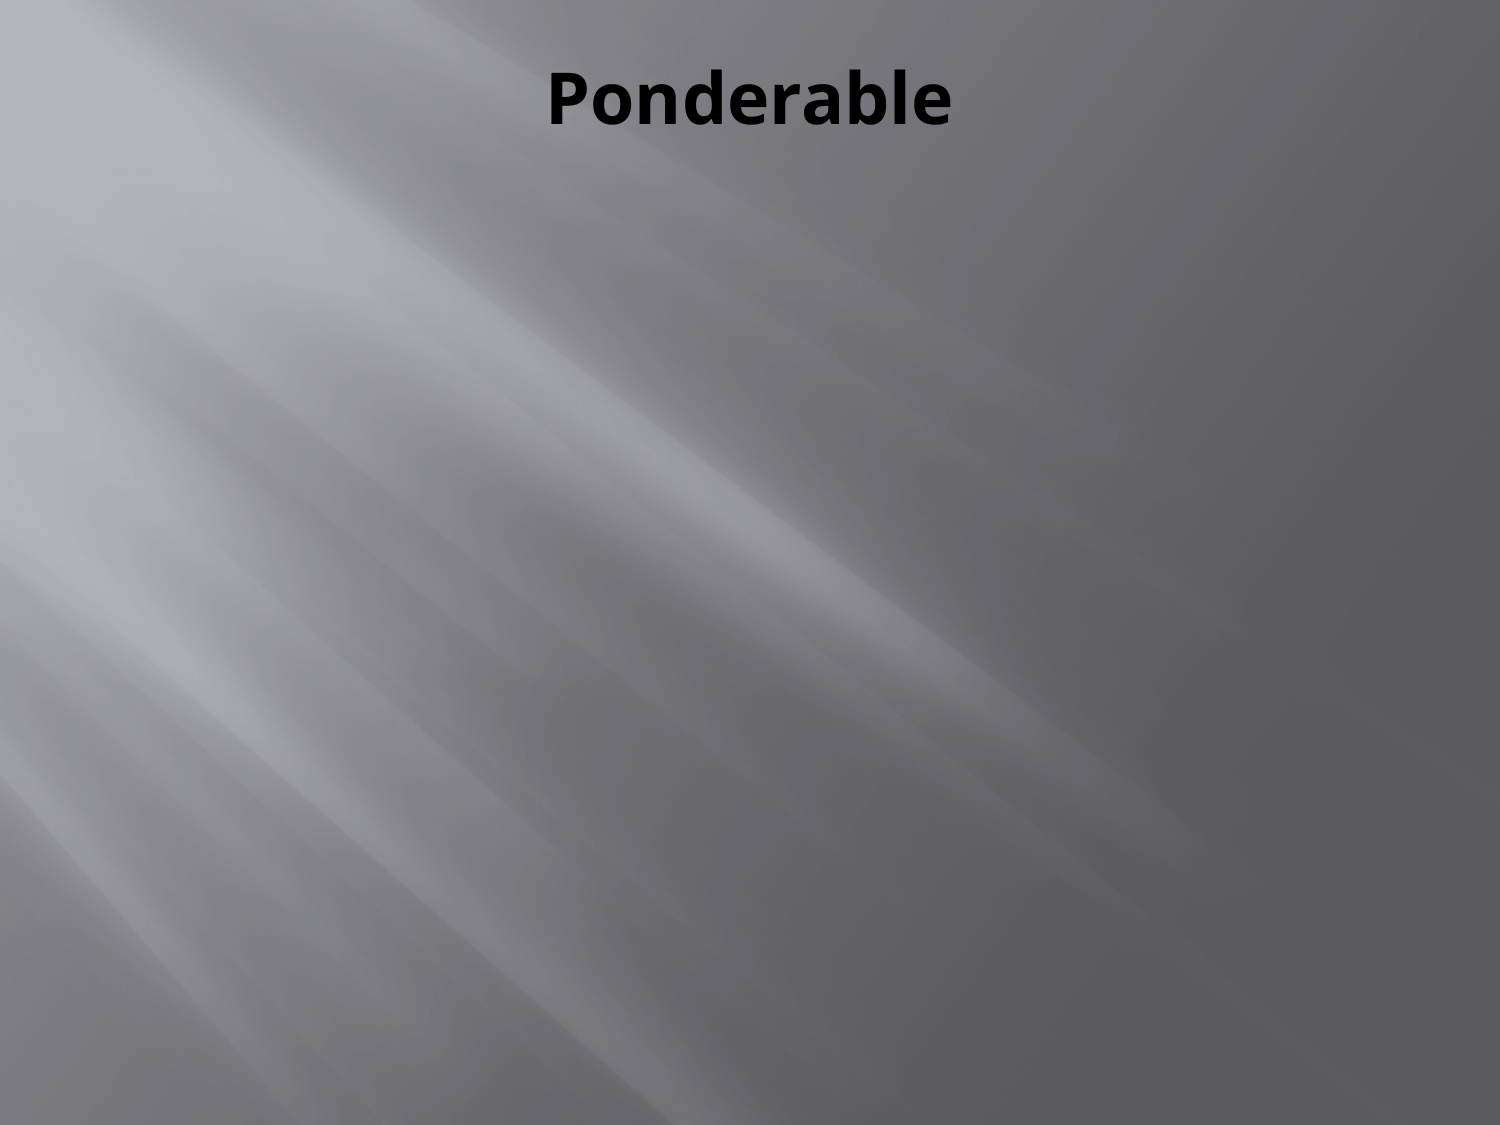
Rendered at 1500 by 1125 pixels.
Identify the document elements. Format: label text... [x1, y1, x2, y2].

title Ponderable [75, 45, 1425, 233]
